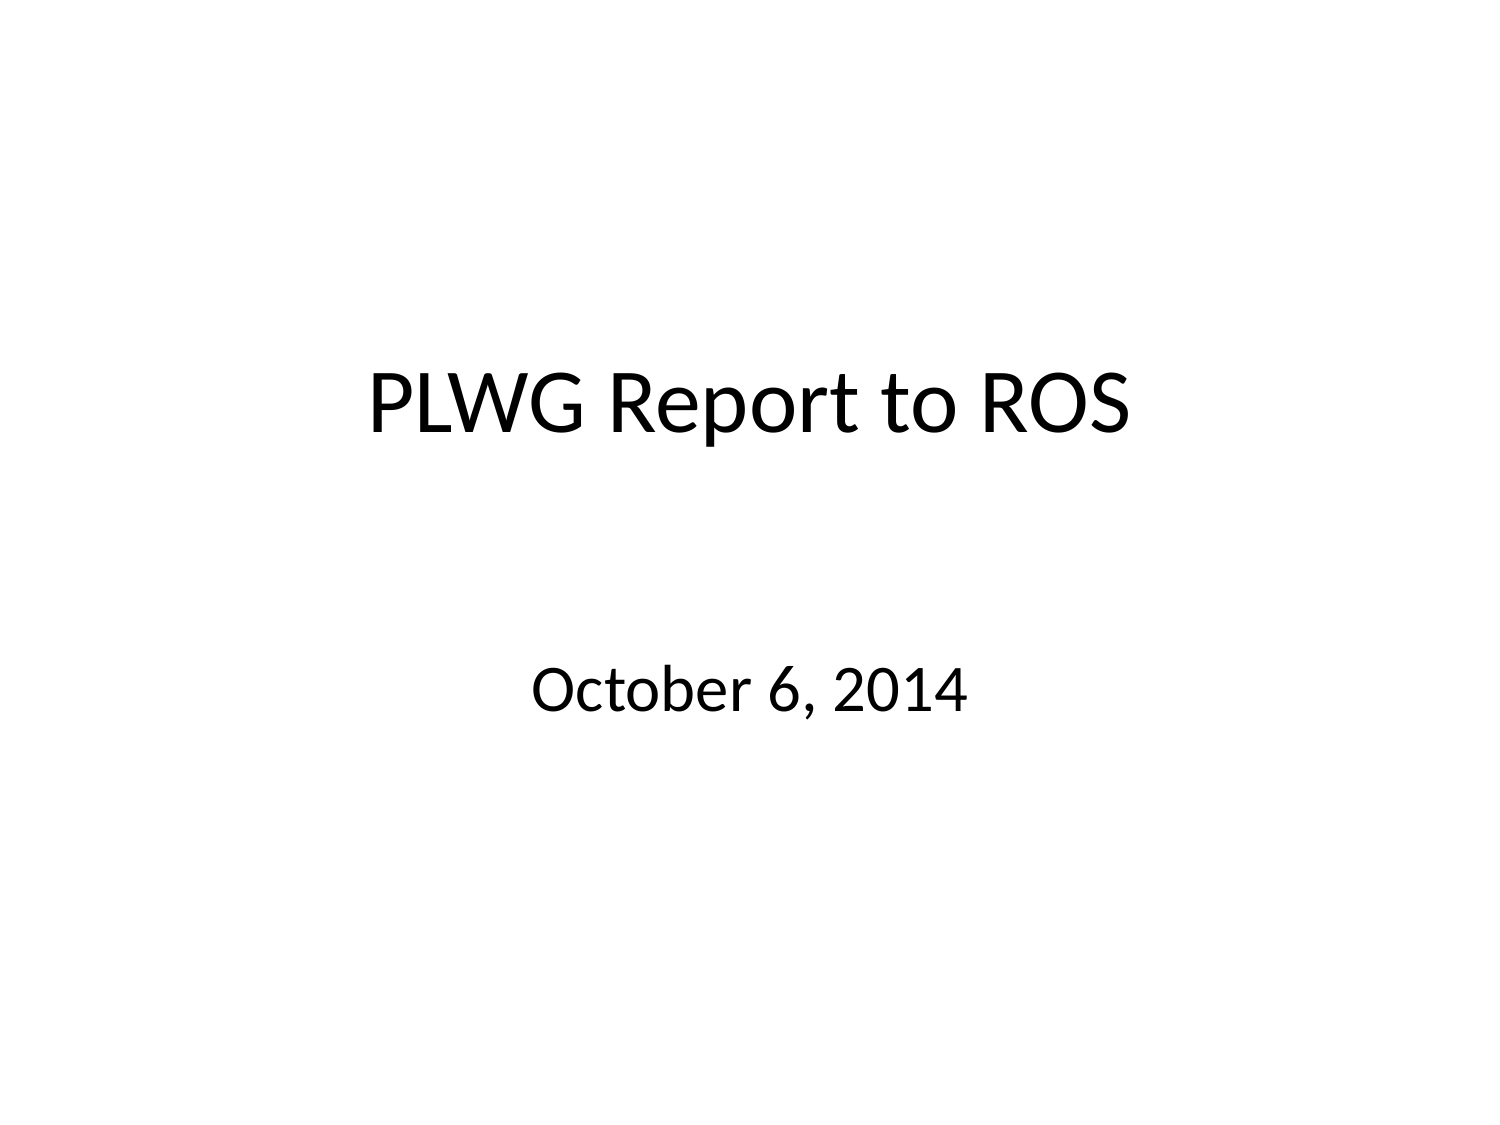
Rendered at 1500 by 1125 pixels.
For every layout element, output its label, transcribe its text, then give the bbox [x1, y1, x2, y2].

title PLWG Report to ROS [112, 200, 1388, 591]
subtitle October 6, 2014 [225, 637, 1275, 925]
